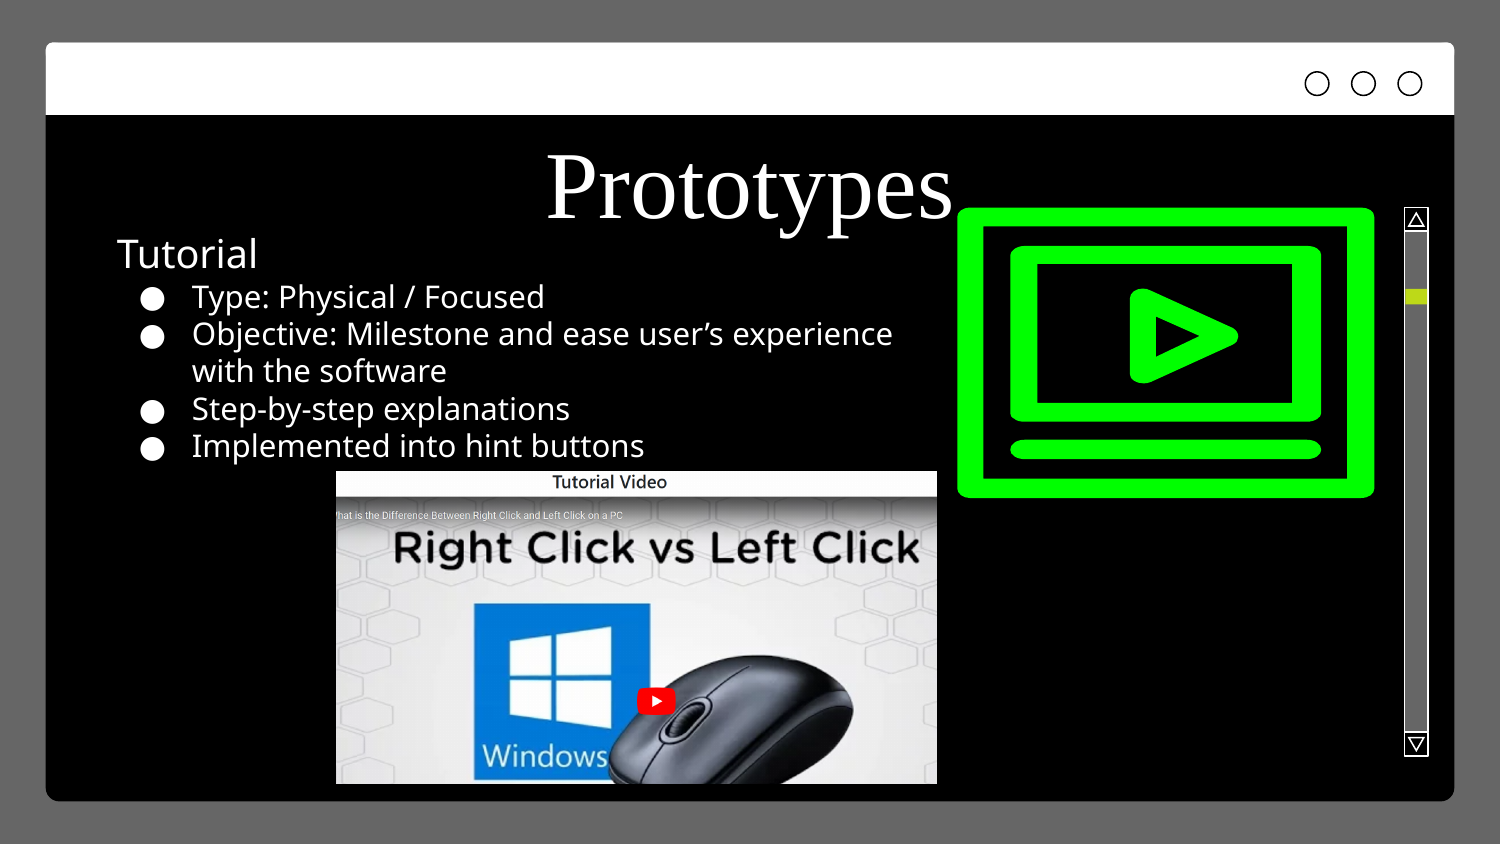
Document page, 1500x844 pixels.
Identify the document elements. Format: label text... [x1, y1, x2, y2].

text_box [1404, 207, 1429, 757]
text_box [957, 207, 1375, 499]
picture [336, 471, 937, 784]
text_box Tutorial Type: Physical / Focused Objective: Milestone and ease user’s experience with the software Step-by-step explanations Implemented into hint buttons [101, 214, 949, 479]
title Prototypes [101, 108, 1399, 240]
